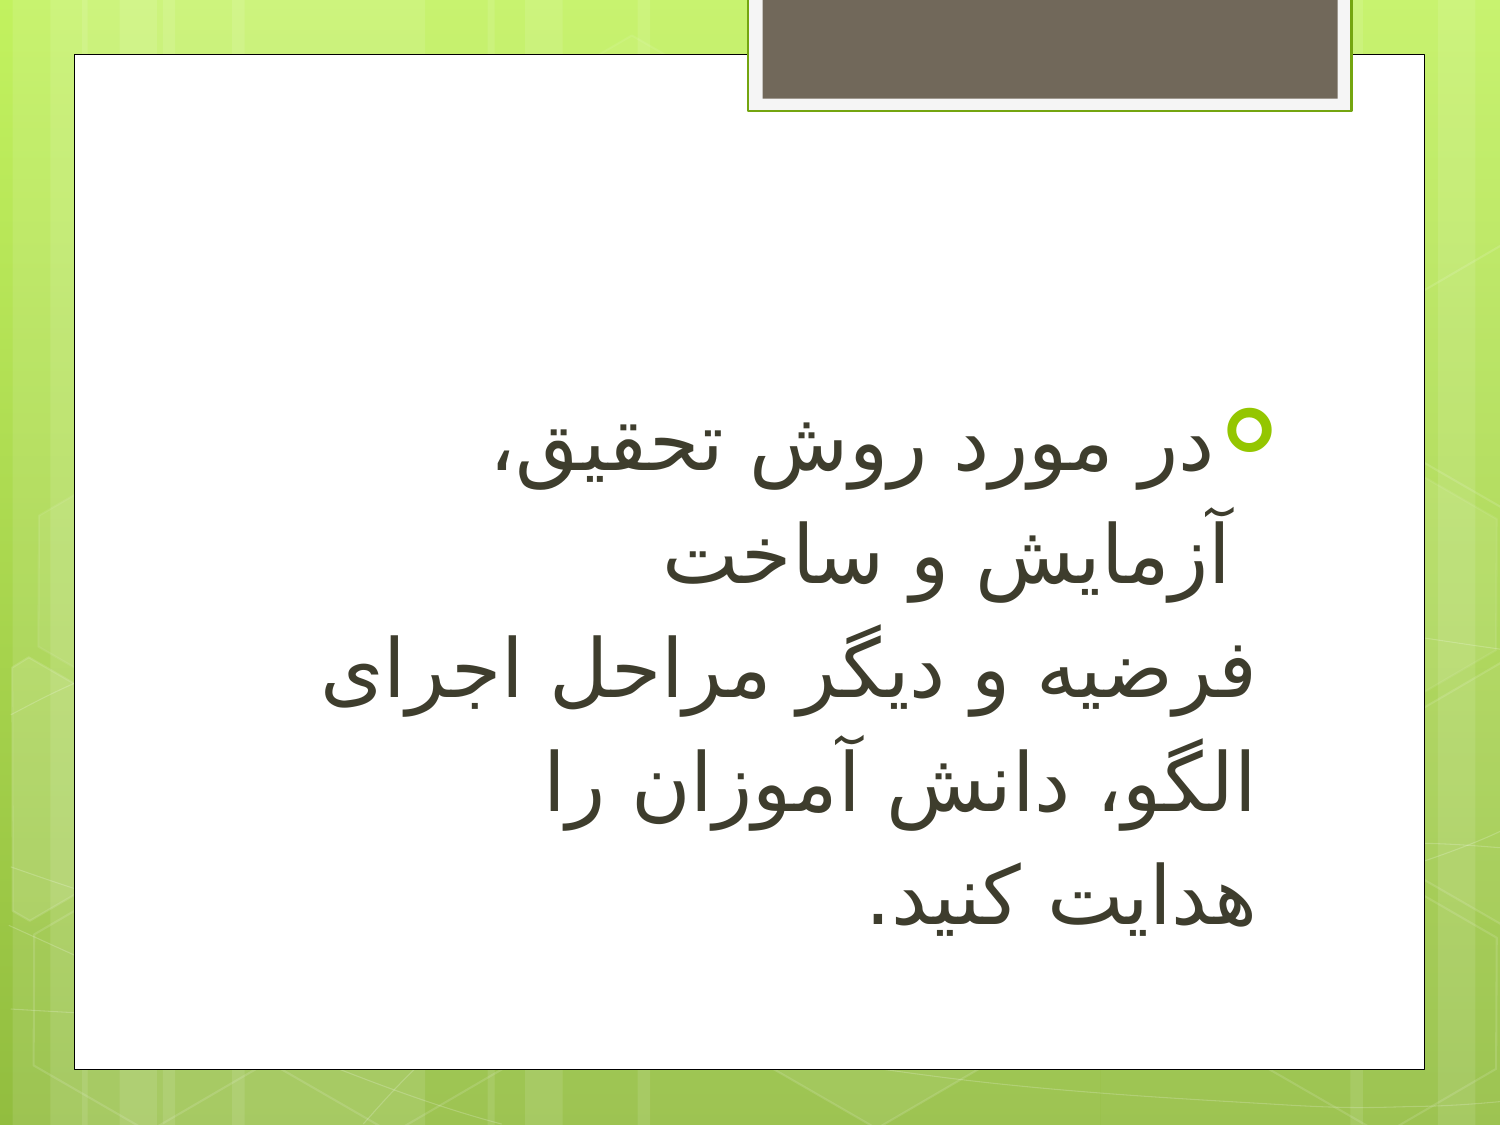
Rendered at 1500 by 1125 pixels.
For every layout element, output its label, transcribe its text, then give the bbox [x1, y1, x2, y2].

list در مورد روش تحقیق، آزمایش و ساخت فرضیه و دیگر مراحل اجرای الگو، دانش آموزان را هدایت کنید. [171, 381, 1283, 957]
